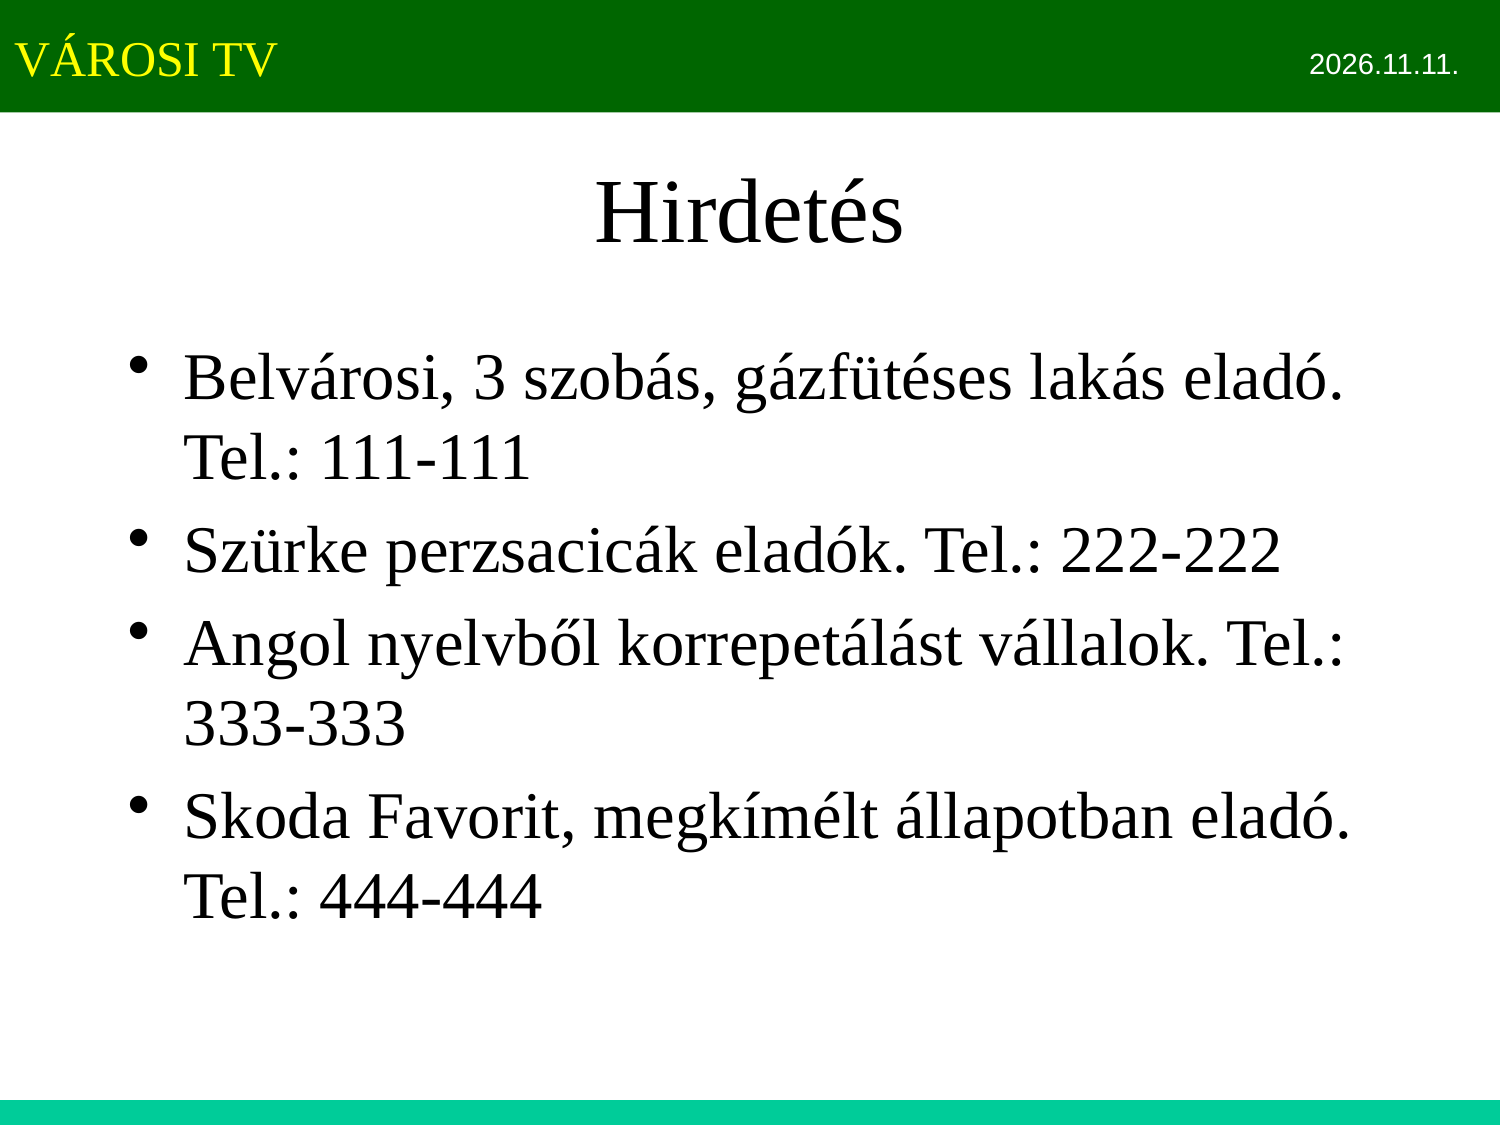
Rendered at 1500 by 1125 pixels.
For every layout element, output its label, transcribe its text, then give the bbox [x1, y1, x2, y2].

list Belvárosi, 3 szobás, gázfütéses lakás eladó. Tel.: 111-111 Szürke perzsacicák eladók. Tel.: 222-222 Angol nyelvből korrepetálást vállalok. Tel.: 333-333 Skoda Favorit, megkímélt állapotban eladó. Tel.: 444-444 [112, 324, 1388, 1001]
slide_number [1162, 37, 1476, 113]
title Hirdetés [112, 124, 1388, 288]
